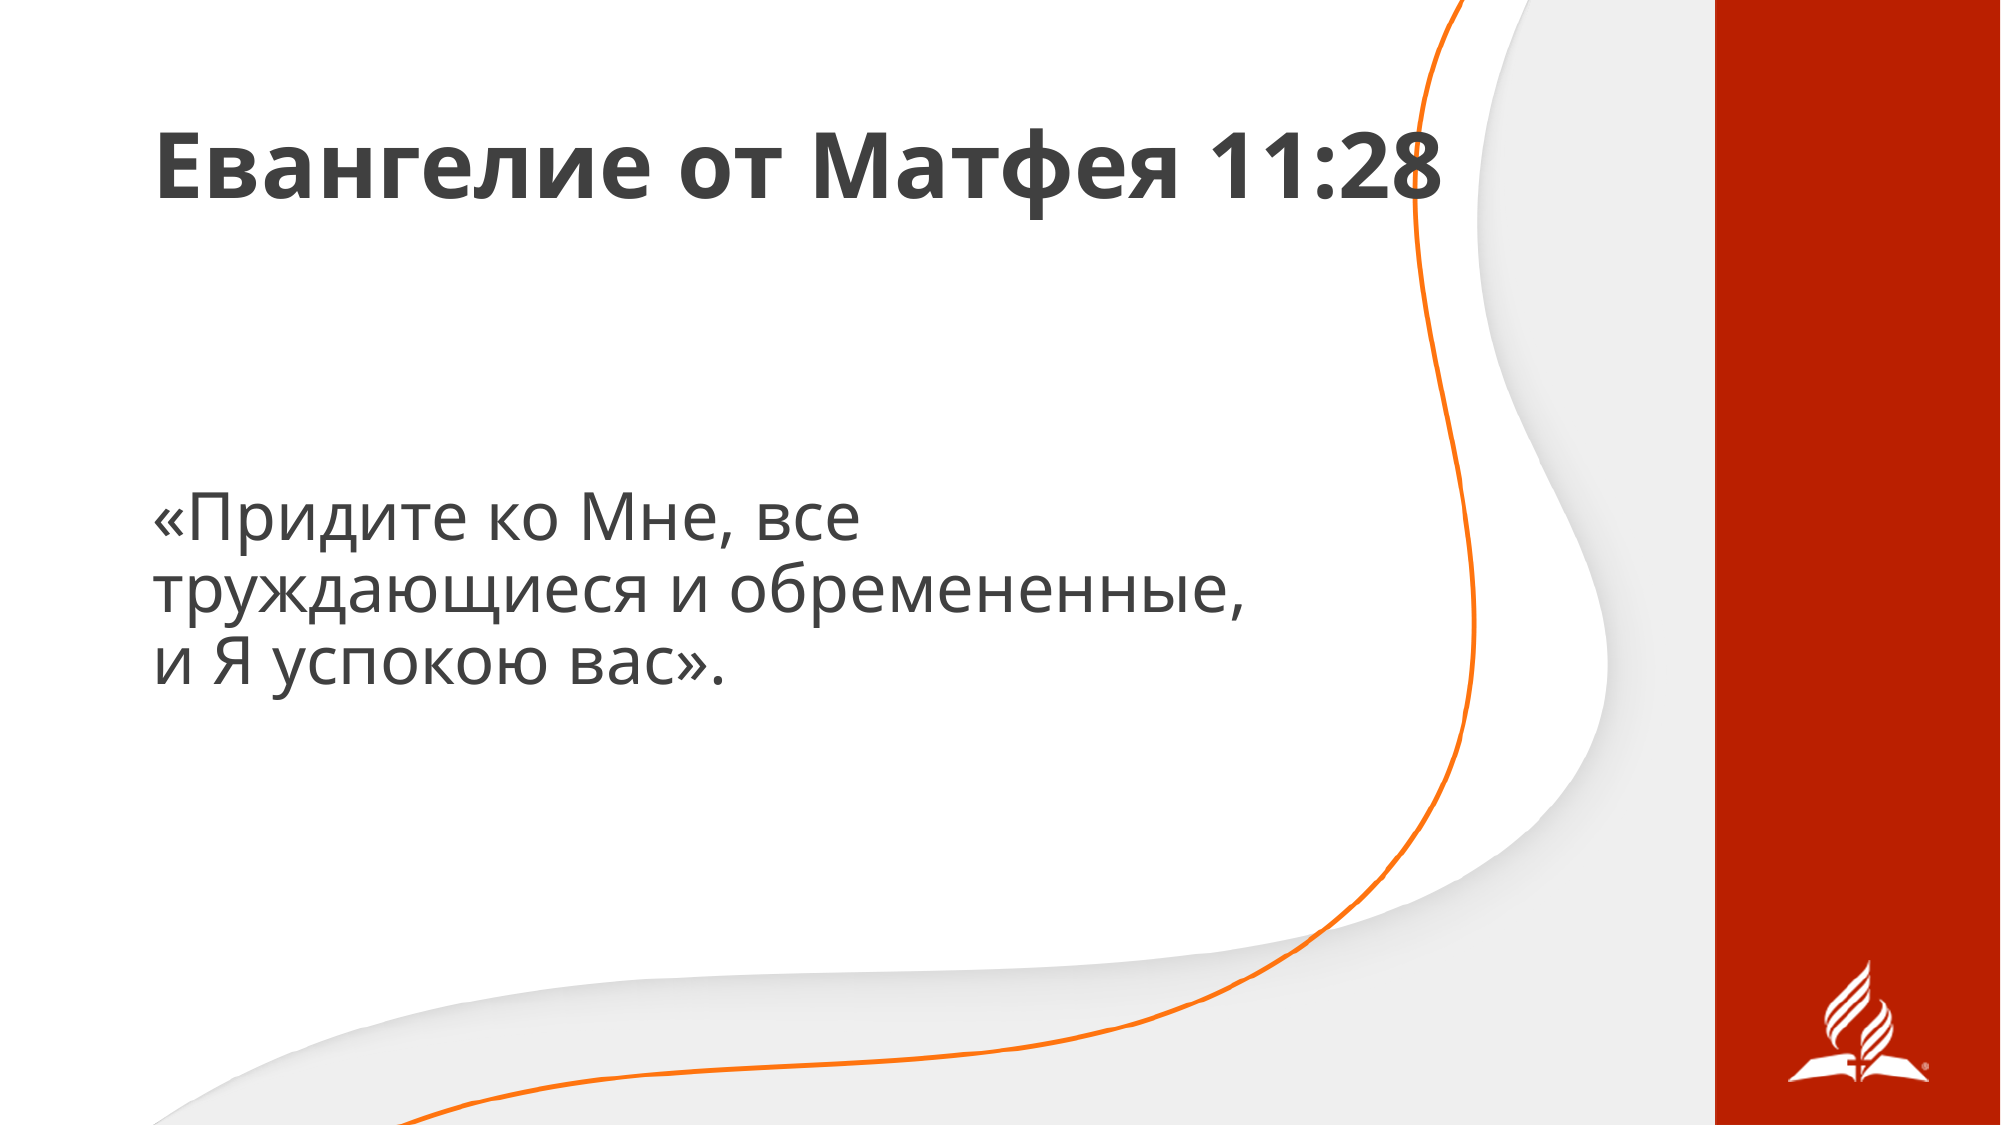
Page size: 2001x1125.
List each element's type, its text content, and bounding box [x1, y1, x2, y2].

picture [0, 0, 2001, 1125]
title Евангелие от Матфея 11:28 [137, 59, 1659, 278]
list «Придите ко Мне, все труждающиеся и обремененные, и Я успокою вас». [137, 252, 1346, 929]
